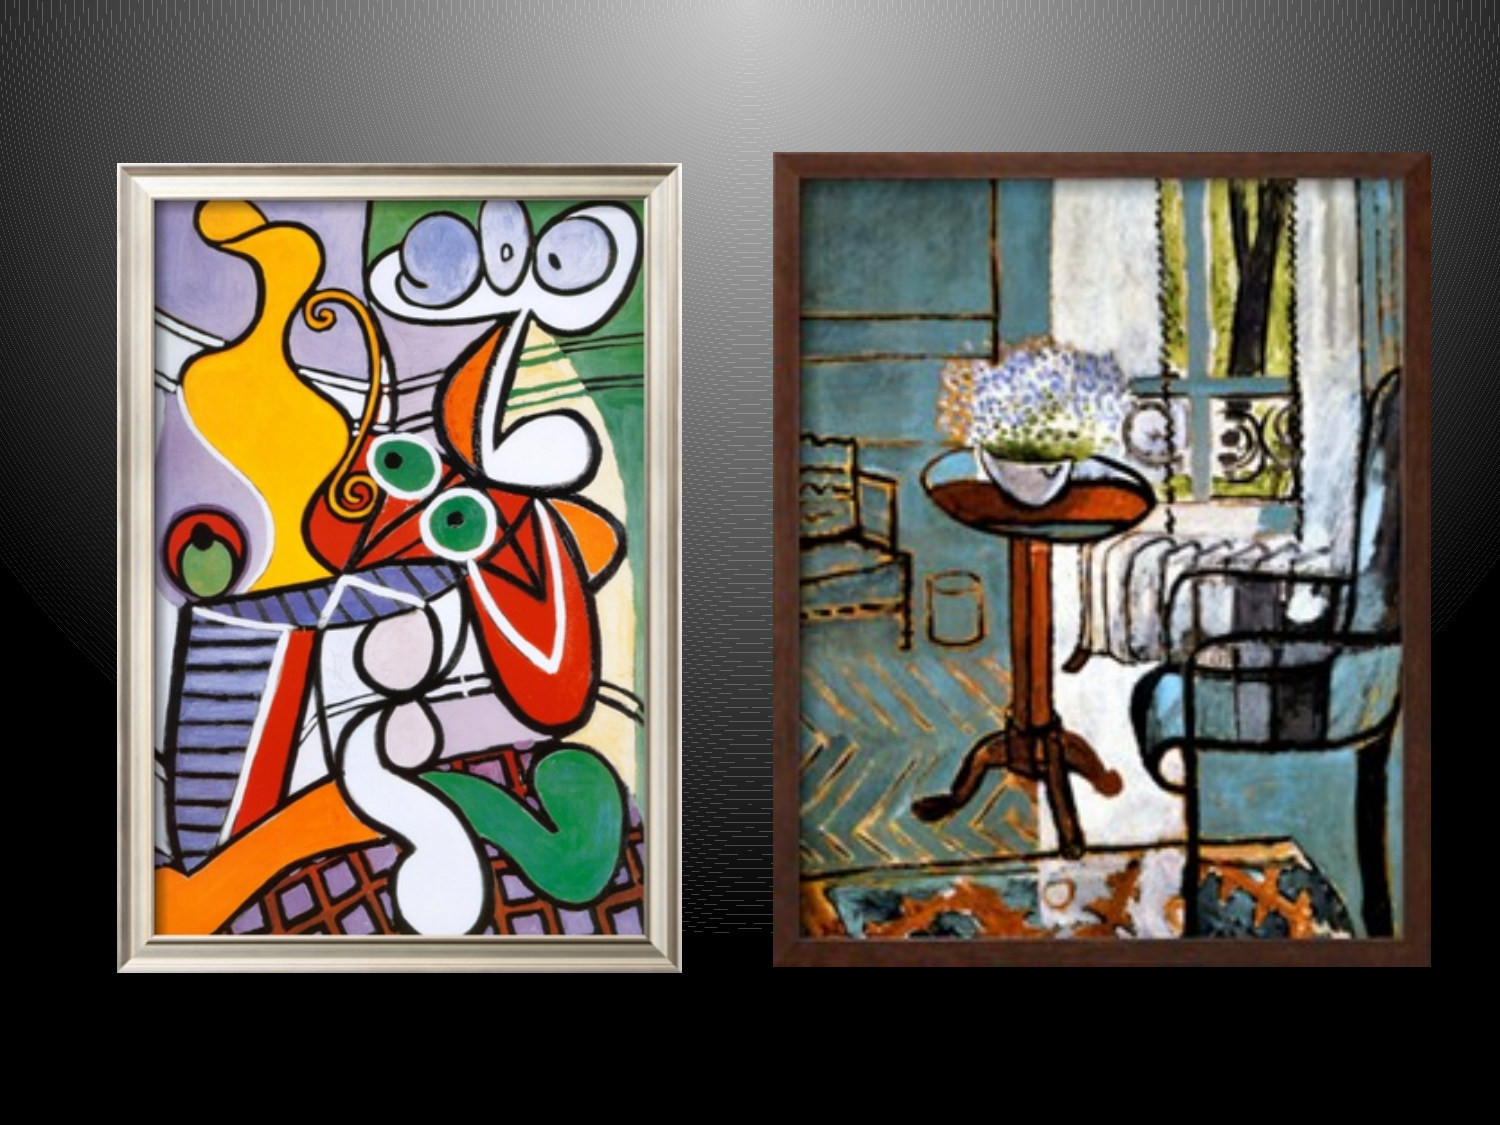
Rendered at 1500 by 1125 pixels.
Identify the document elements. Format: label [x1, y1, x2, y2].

picture [116, 163, 682, 973]
picture [773, 152, 1431, 967]
